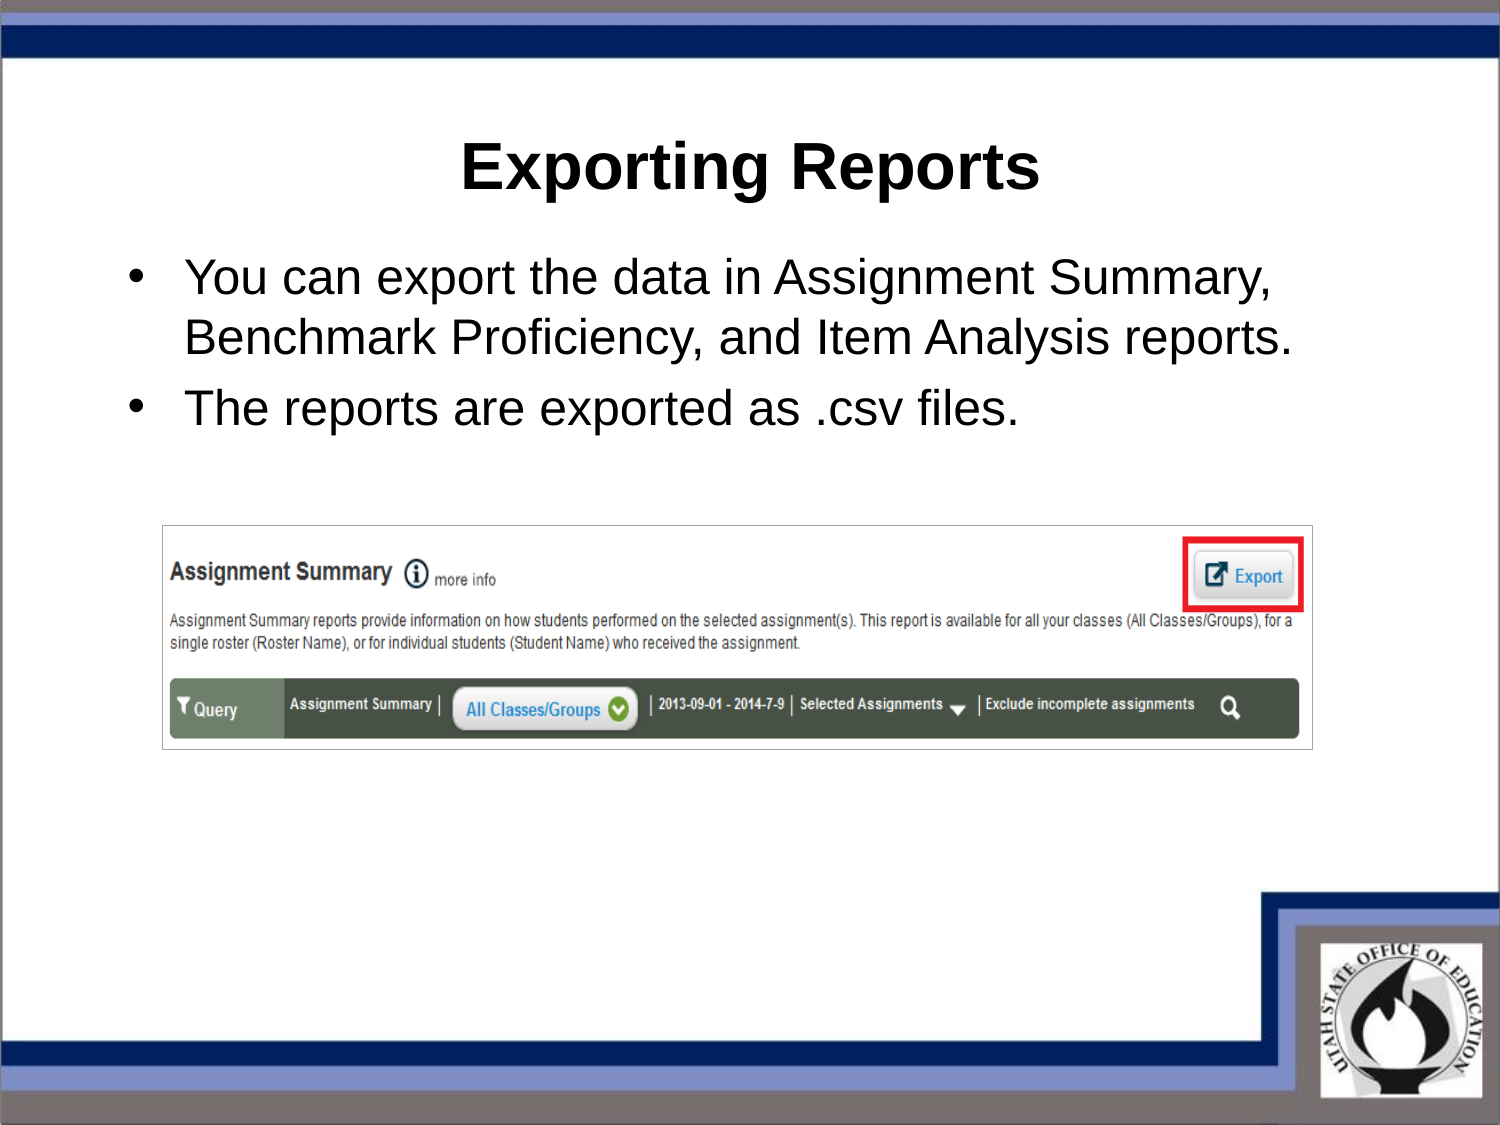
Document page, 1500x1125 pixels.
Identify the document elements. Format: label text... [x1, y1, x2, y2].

picture [0, 0, 1500, 1125]
list You can export the data in Assignment Summary, Benchmark Proficiency, and Item Analysis reports. The reports are exported as .csv files. [112, 237, 1407, 773]
title Exporting Reports [104, 124, 1399, 202]
